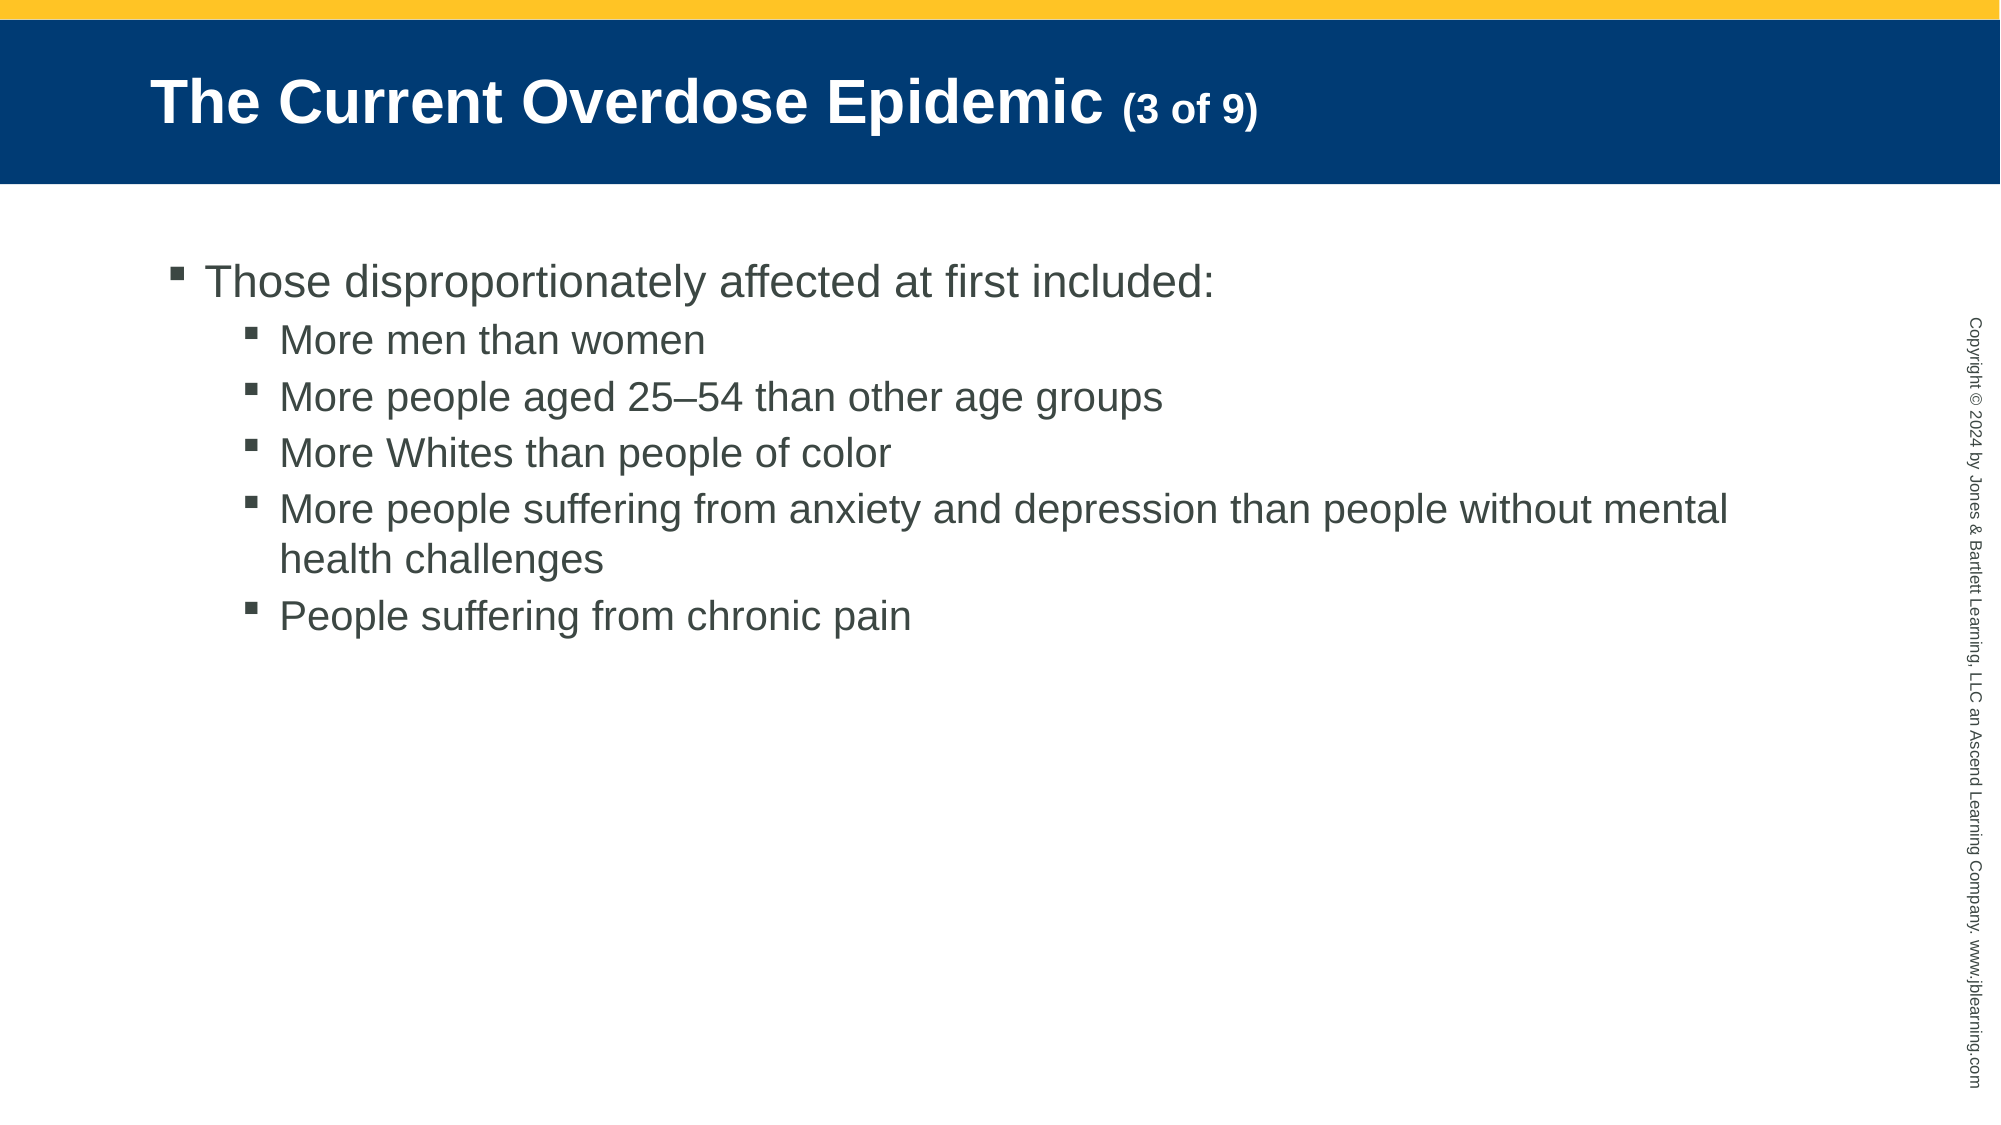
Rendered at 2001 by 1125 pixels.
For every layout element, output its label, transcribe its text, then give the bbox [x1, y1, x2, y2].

list Those disproportionately affected at first included: More men than women More people aged 25–54 than other age groups More Whites than people of color More people suffering from anxiety and depression than people without mental health challenges People suffering from chronic pain [151, 244, 1840, 1016]
title The Current Overdose Epidemic (3 of 9) [0, 19, 2000, 185]
